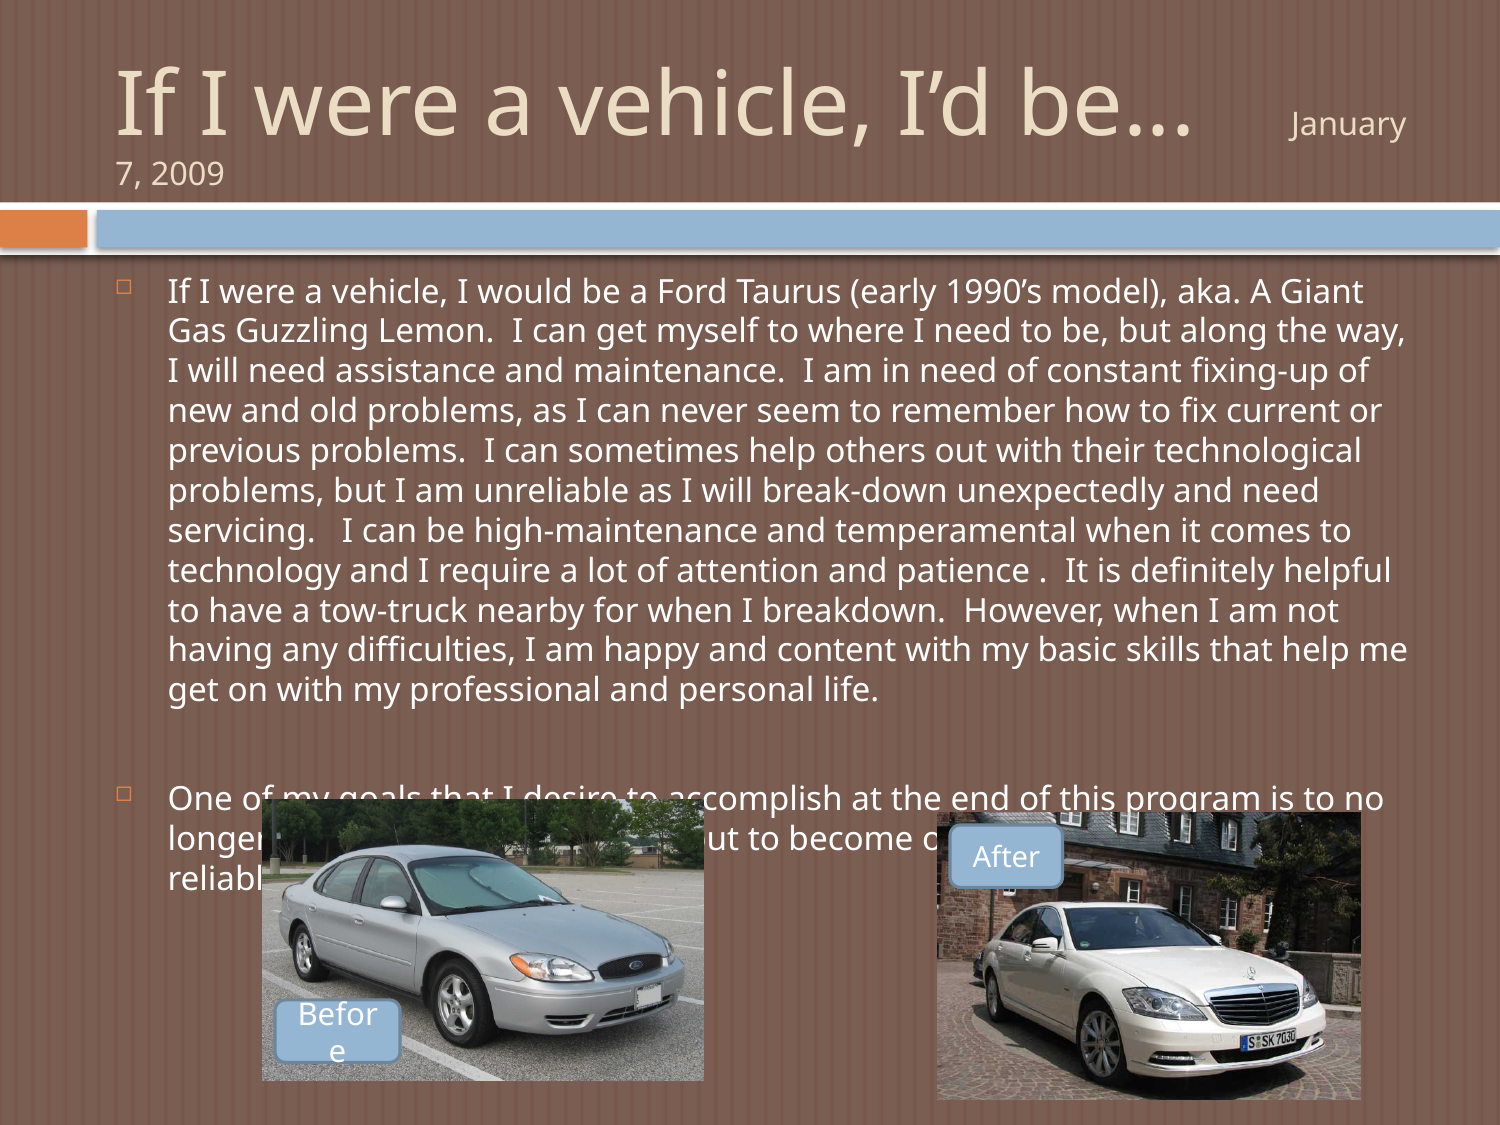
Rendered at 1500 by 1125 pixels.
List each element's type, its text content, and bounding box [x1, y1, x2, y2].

list If I were a vehicle, I would be a Ford Taurus (early 1990’s model), aka. A Giant Gas Guzzling Lemon. I can get myself to where I need to be, but along the way, I will need assistance and maintenance. I am in need of constant fixing-up of new and old problems, as I can never seem to remember how to fix current or previous problems. I can sometimes help others out with their technological problems, but I am unreliable as I will break-down unexpectedly and need servicing. I can be high-maintenance and temperamental when it comes to technology and I require a lot of attention and patience . It is definitely helpful to have a tow-truck nearby for when I breakdown. However, when I am not having any difficulties, I am happy and content with my basic skills that help me get on with my professional and personal life. One of my goals that I desire to accomplish at the end of this program is to no longer be a gassy lemon of a car, but to become one more efficient and reliable...perhaps like a hybrid car. [100, 262, 1438, 1000]
picture [262, 799, 704, 1081]
picture [937, 812, 1361, 1101]
title If I were a vehicle, I’d be... January 7, 2009 [100, 37, 1438, 200]
